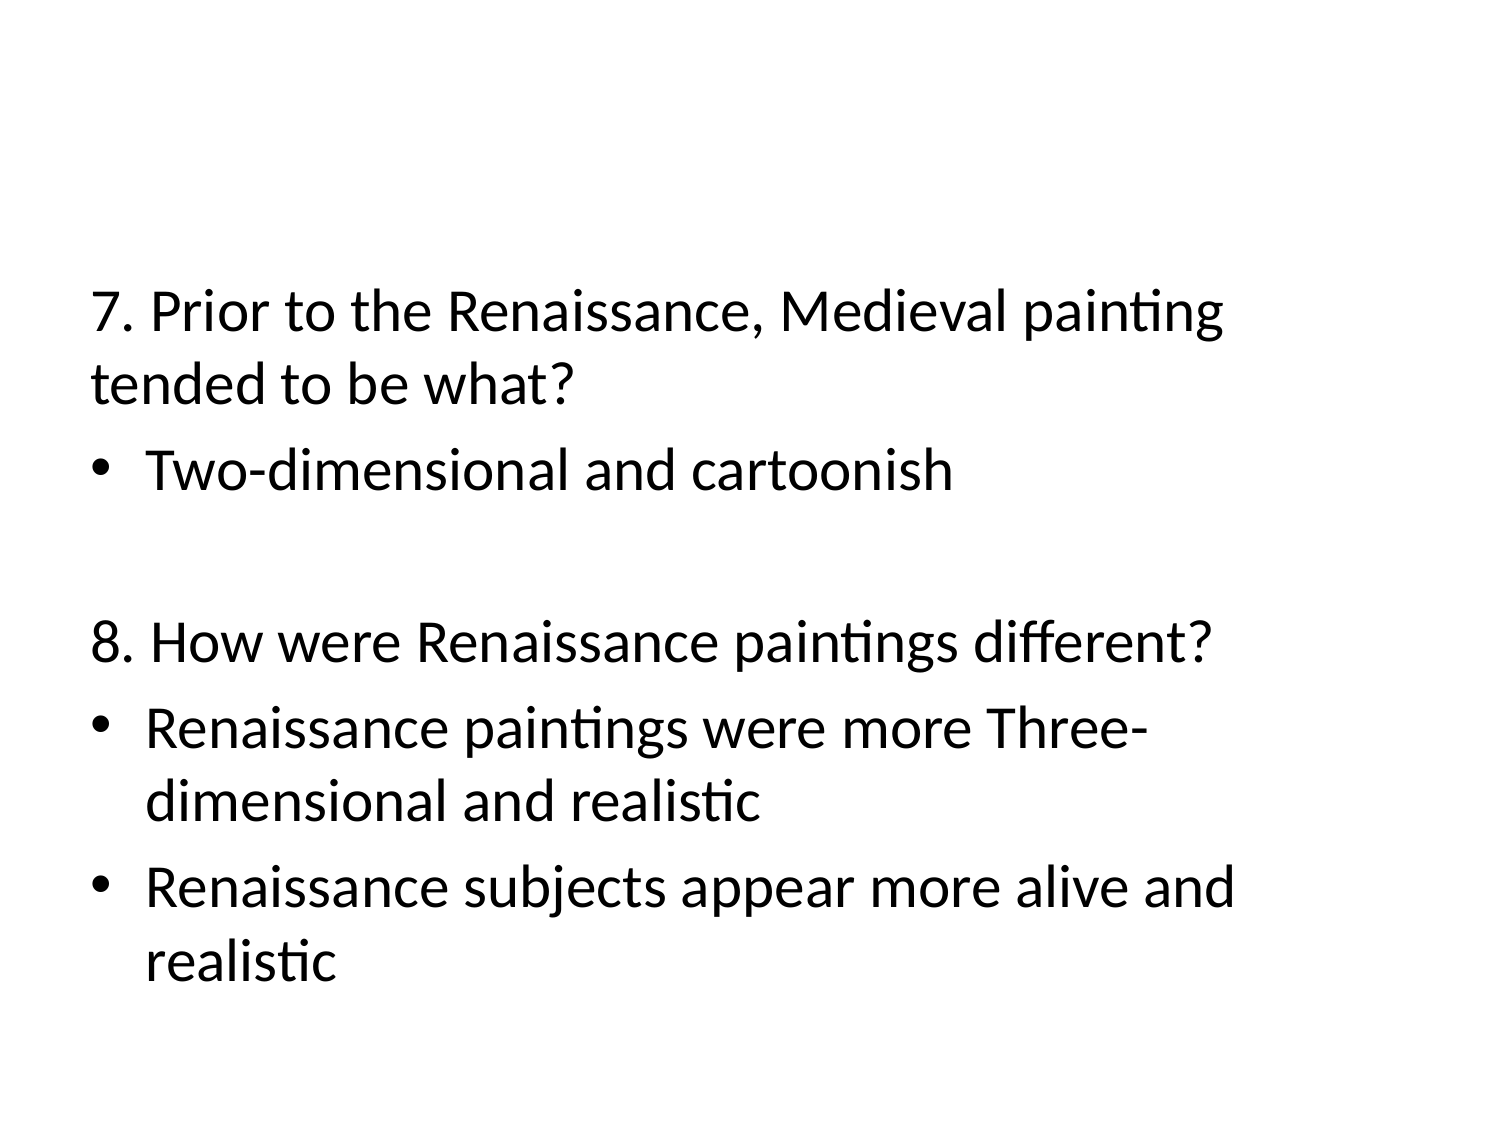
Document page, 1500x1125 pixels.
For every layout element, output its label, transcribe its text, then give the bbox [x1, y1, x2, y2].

list 7. Prior to the Renaissance, Medieval painting tended to be what? Two-dimensional and cartoonish 8. How were Renaissance paintings different? Renaissance paintings were more Three-dimensional and realistic Renaissance subjects appear more alive and realistic [75, 262, 1425, 1005]
